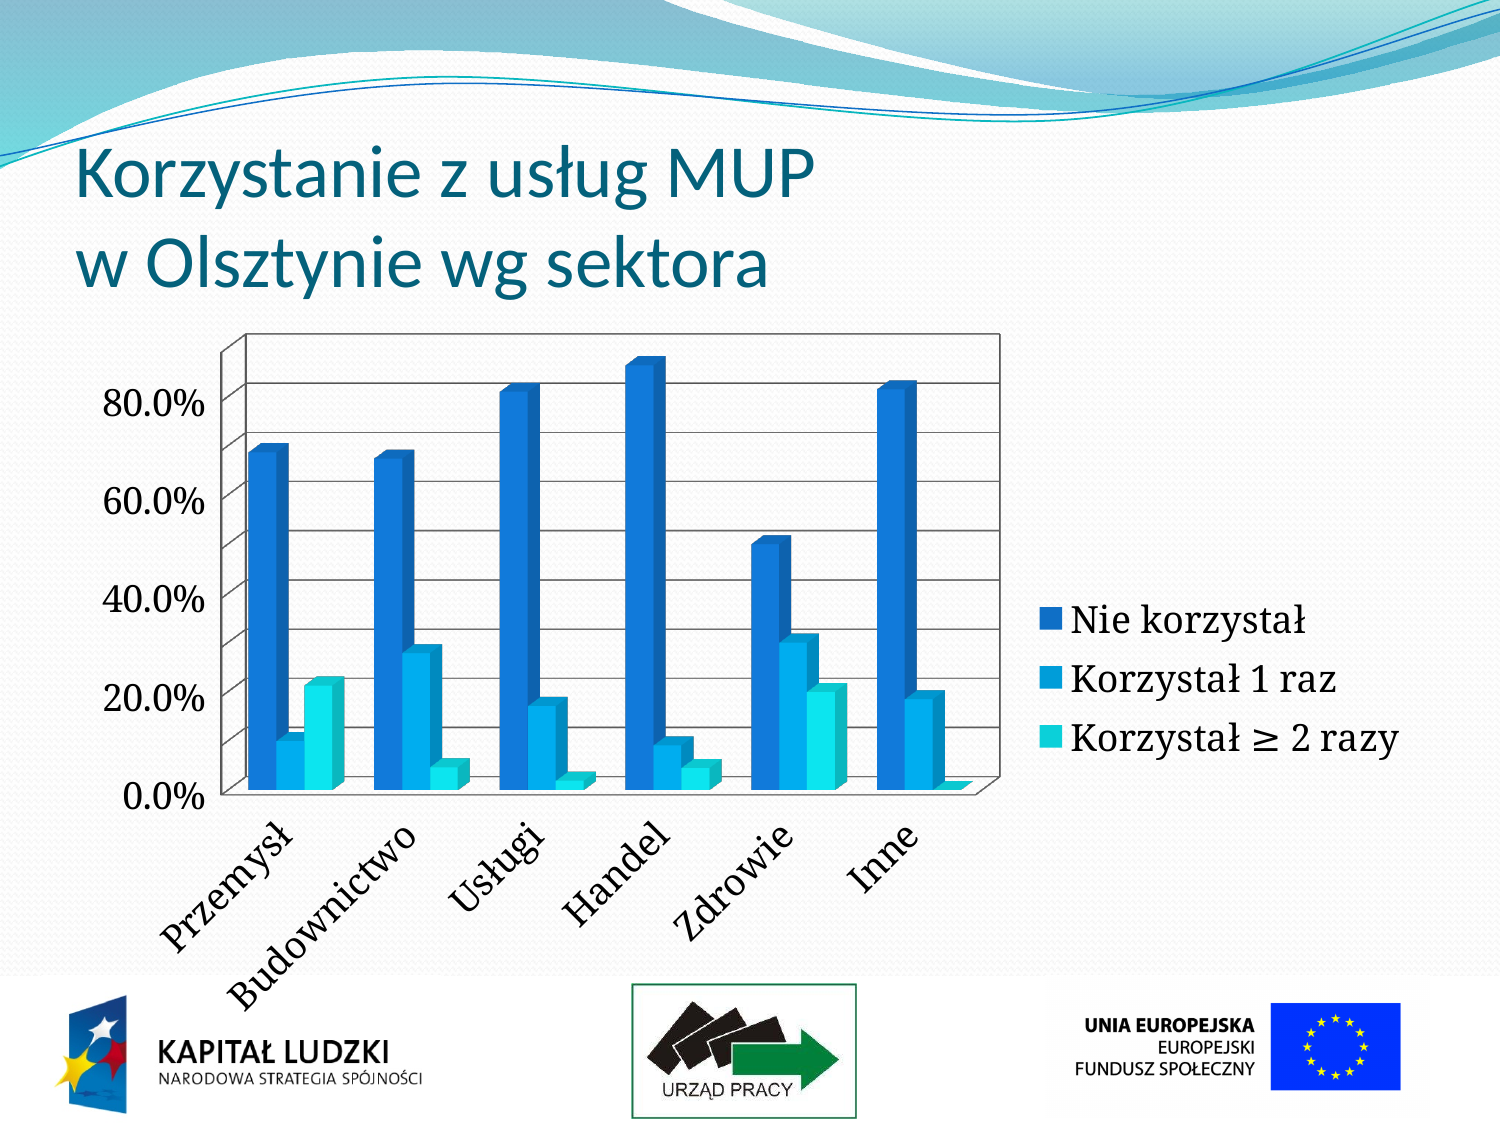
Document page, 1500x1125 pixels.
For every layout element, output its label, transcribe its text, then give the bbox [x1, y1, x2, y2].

title Korzystanie z usług MUP w Olsztynie wg sektora [75, 115, 1425, 303]
chart [74, 317, 1426, 1038]
picture [1045, 1037, 1430, 1118]
picture [631, 1049, 857, 1119]
picture [41, 975, 442, 1125]
